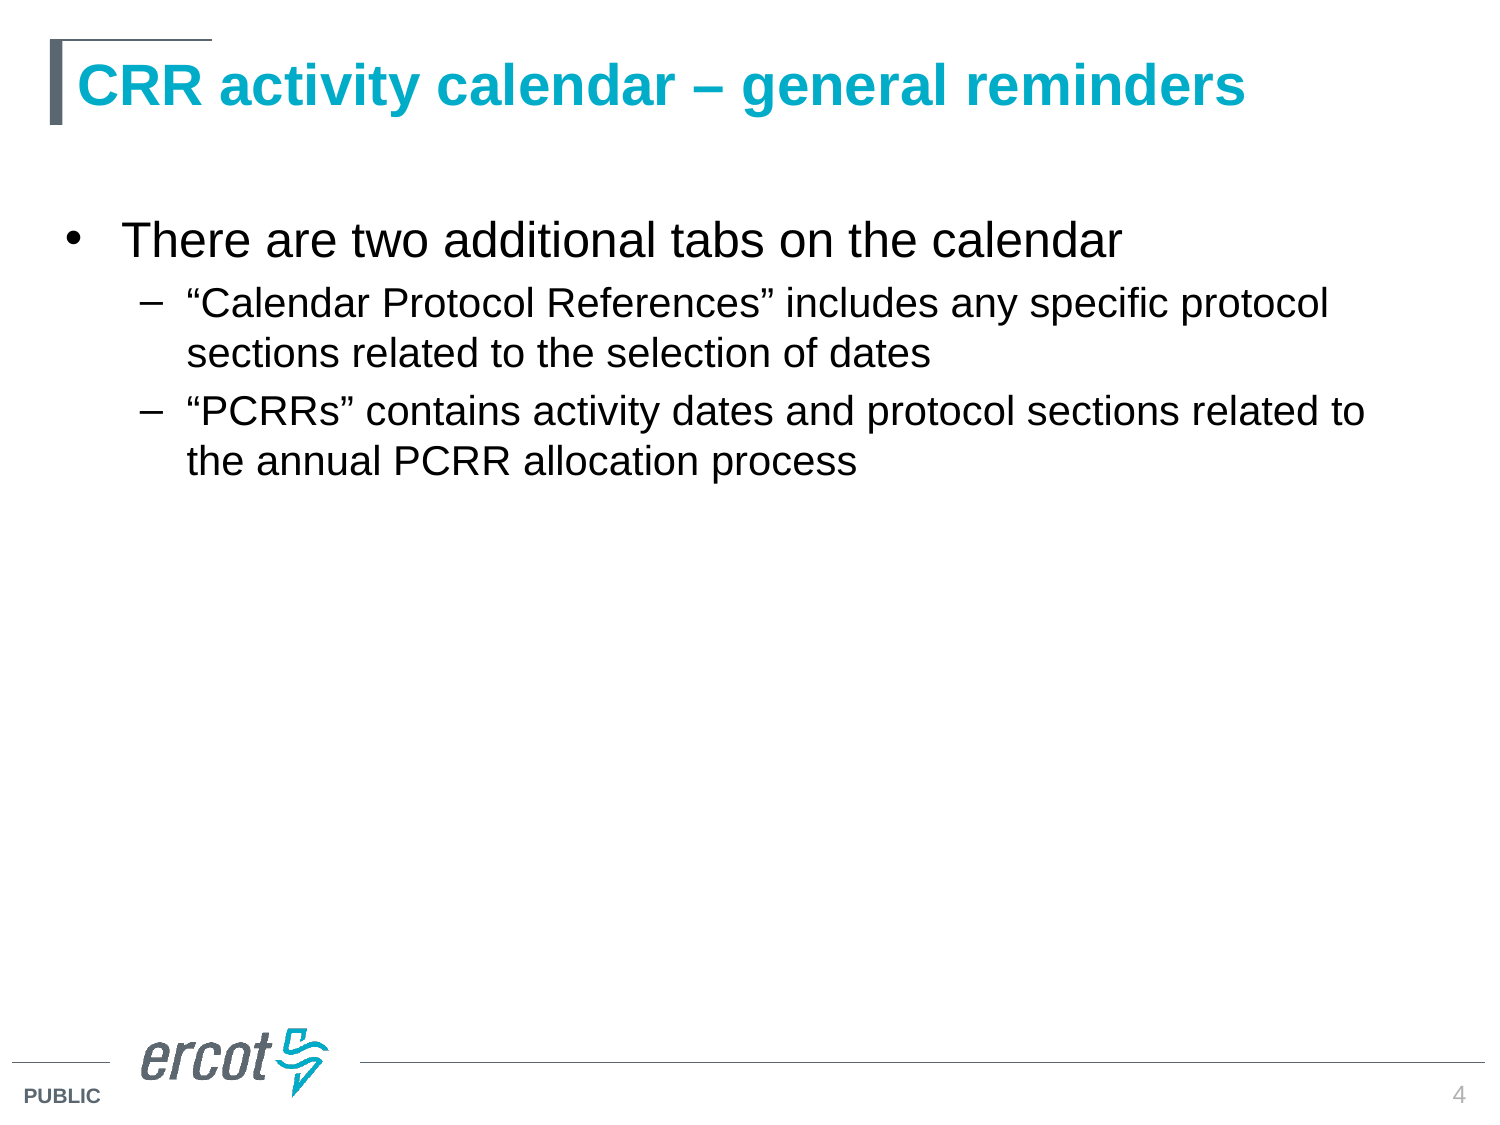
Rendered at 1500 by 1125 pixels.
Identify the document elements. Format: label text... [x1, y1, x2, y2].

title CRR activity calendar – general reminders [62, 39, 1450, 200]
slide_number 4 [1437, 1076, 1475, 1112]
list There are two additional tabs on the calendar “Calendar Protocol References” includes any specific protocol sections related to the selection of dates “PCRRs” contains activity dates and protocol sections related to the annual PCRR allocation process [50, 200, 1450, 1013]
picture [137, 1024, 332, 1100]
